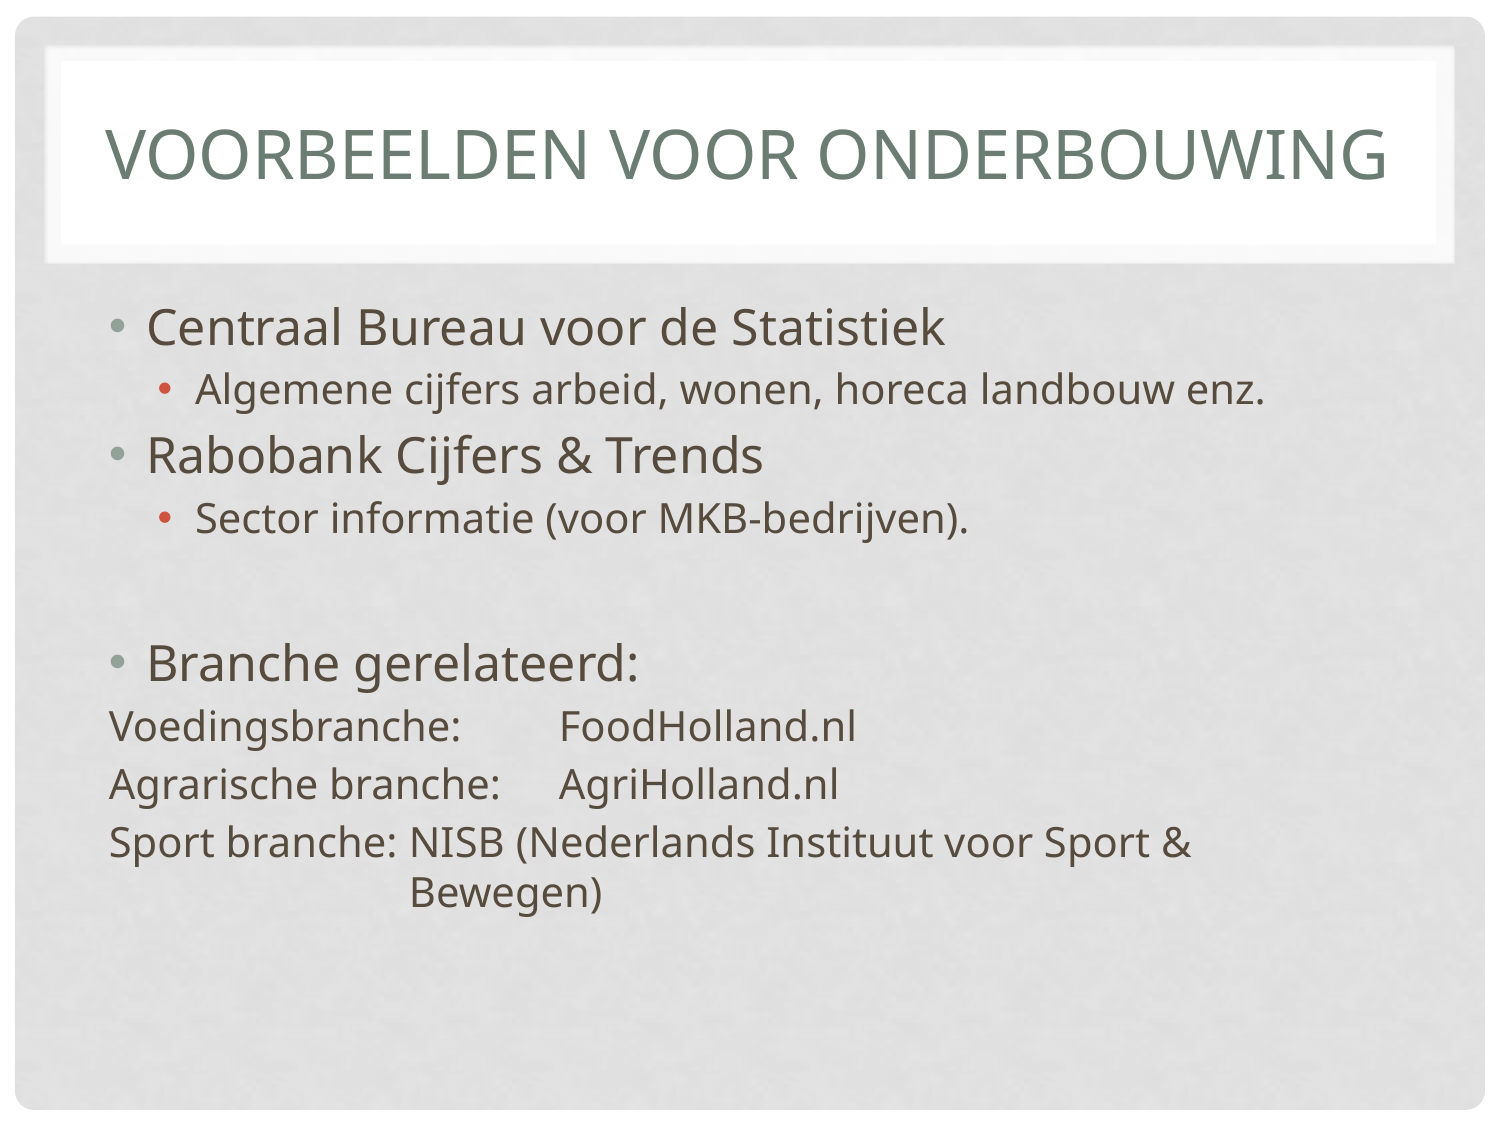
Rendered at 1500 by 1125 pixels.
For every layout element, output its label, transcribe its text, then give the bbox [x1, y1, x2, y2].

title Voorbeelden voor onderbouwing [69, 66, 1425, 238]
list Centraal Bureau voor de Statistiek Algemene cijfers arbeid, wonen, horeca landbouw enz. Rabobank Cijfers & Trends Sector informatie (voor MKB-bedrijven). Branche gerelateerd: Voedingsbranche: FoodHolland.nl Agrarische branche: AgriHolland.nl Sport branche: NISB (Nederlands Instituut voor Sport & Bewegen) [75, 287, 1425, 1005]
